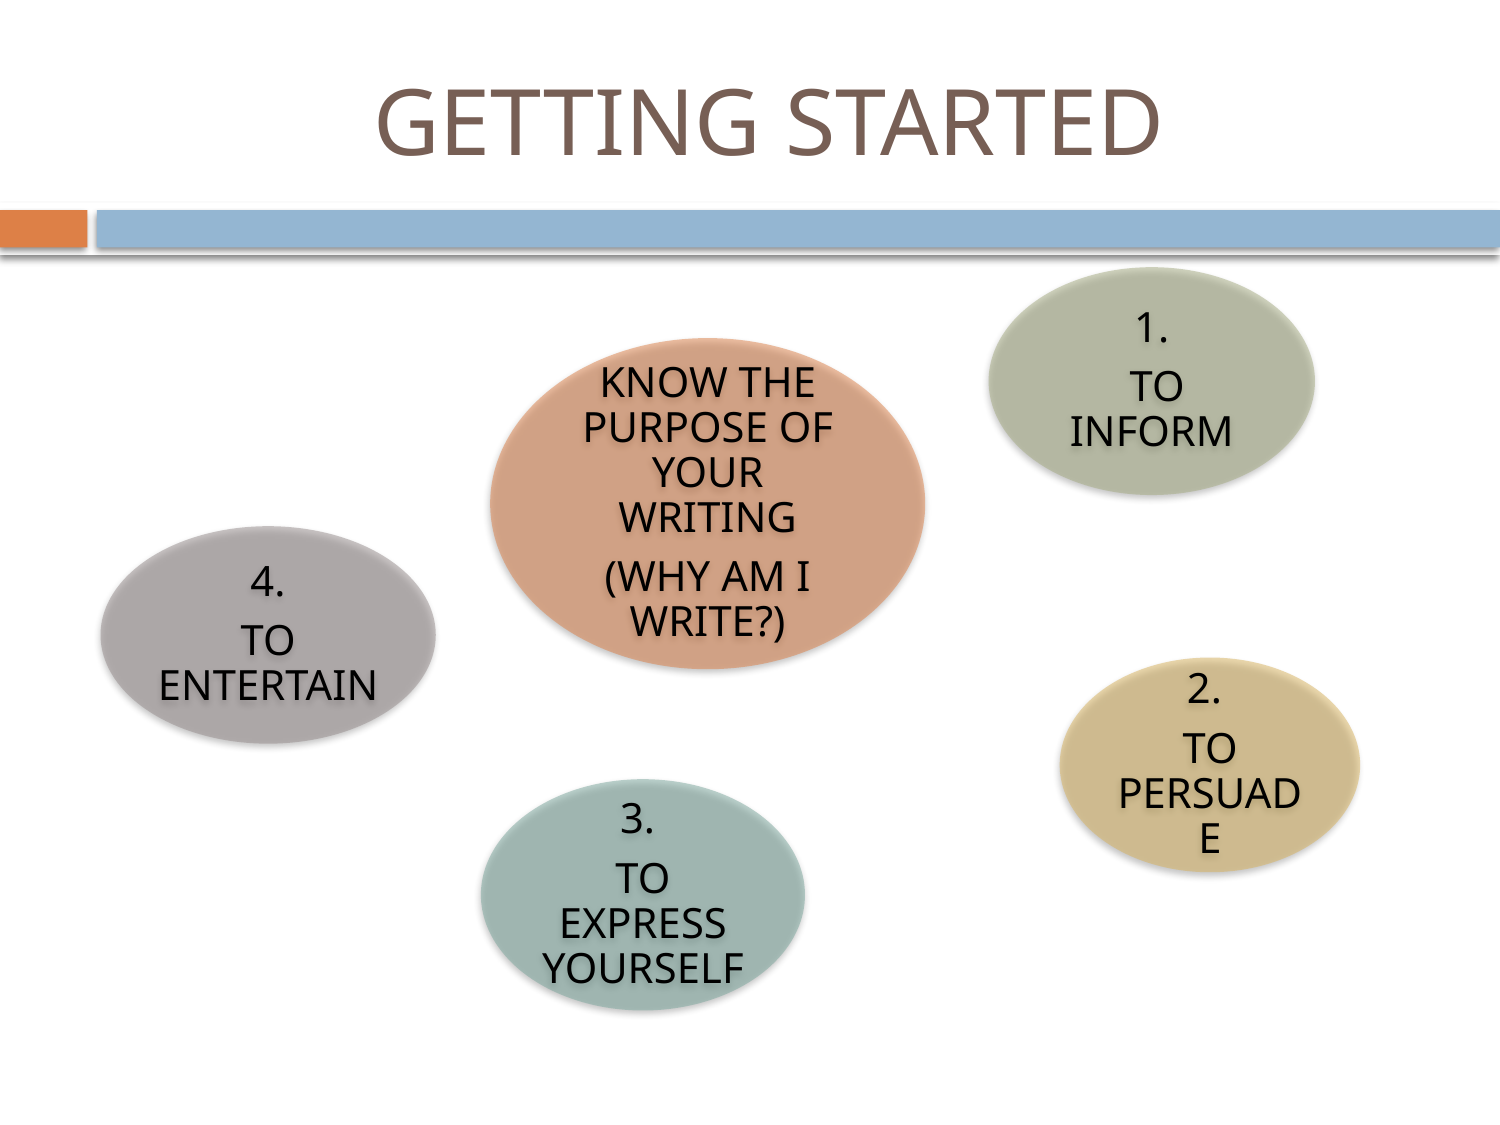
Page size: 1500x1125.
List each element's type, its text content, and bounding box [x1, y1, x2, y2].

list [100, 262, 1439, 1048]
title GETTING STARTED [100, 37, 1438, 200]
